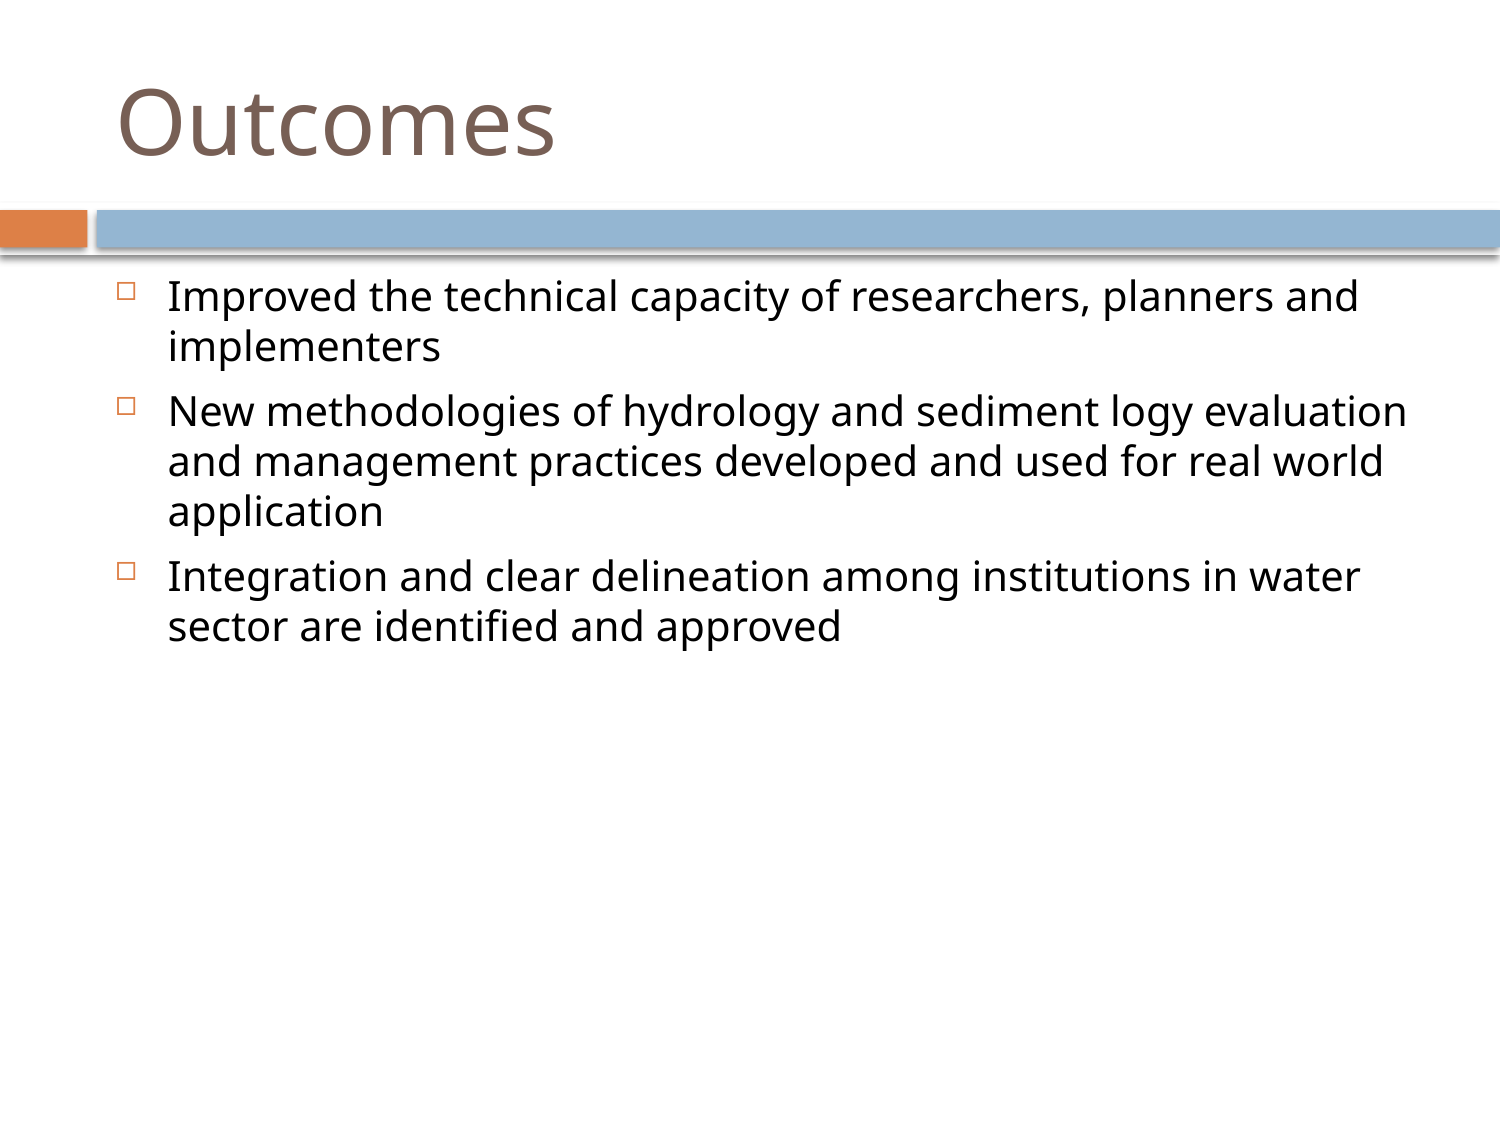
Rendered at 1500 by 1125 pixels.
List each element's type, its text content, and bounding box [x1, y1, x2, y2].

title Outcomes [100, 37, 1438, 200]
list Improved the technical capacity of researchers, planners and implementers New methodologies of hydrology and sediment logy evaluation and management practices developed and used for real world application Integration and clear delineation among institutions in water sector are identified and approved [100, 262, 1438, 1000]
